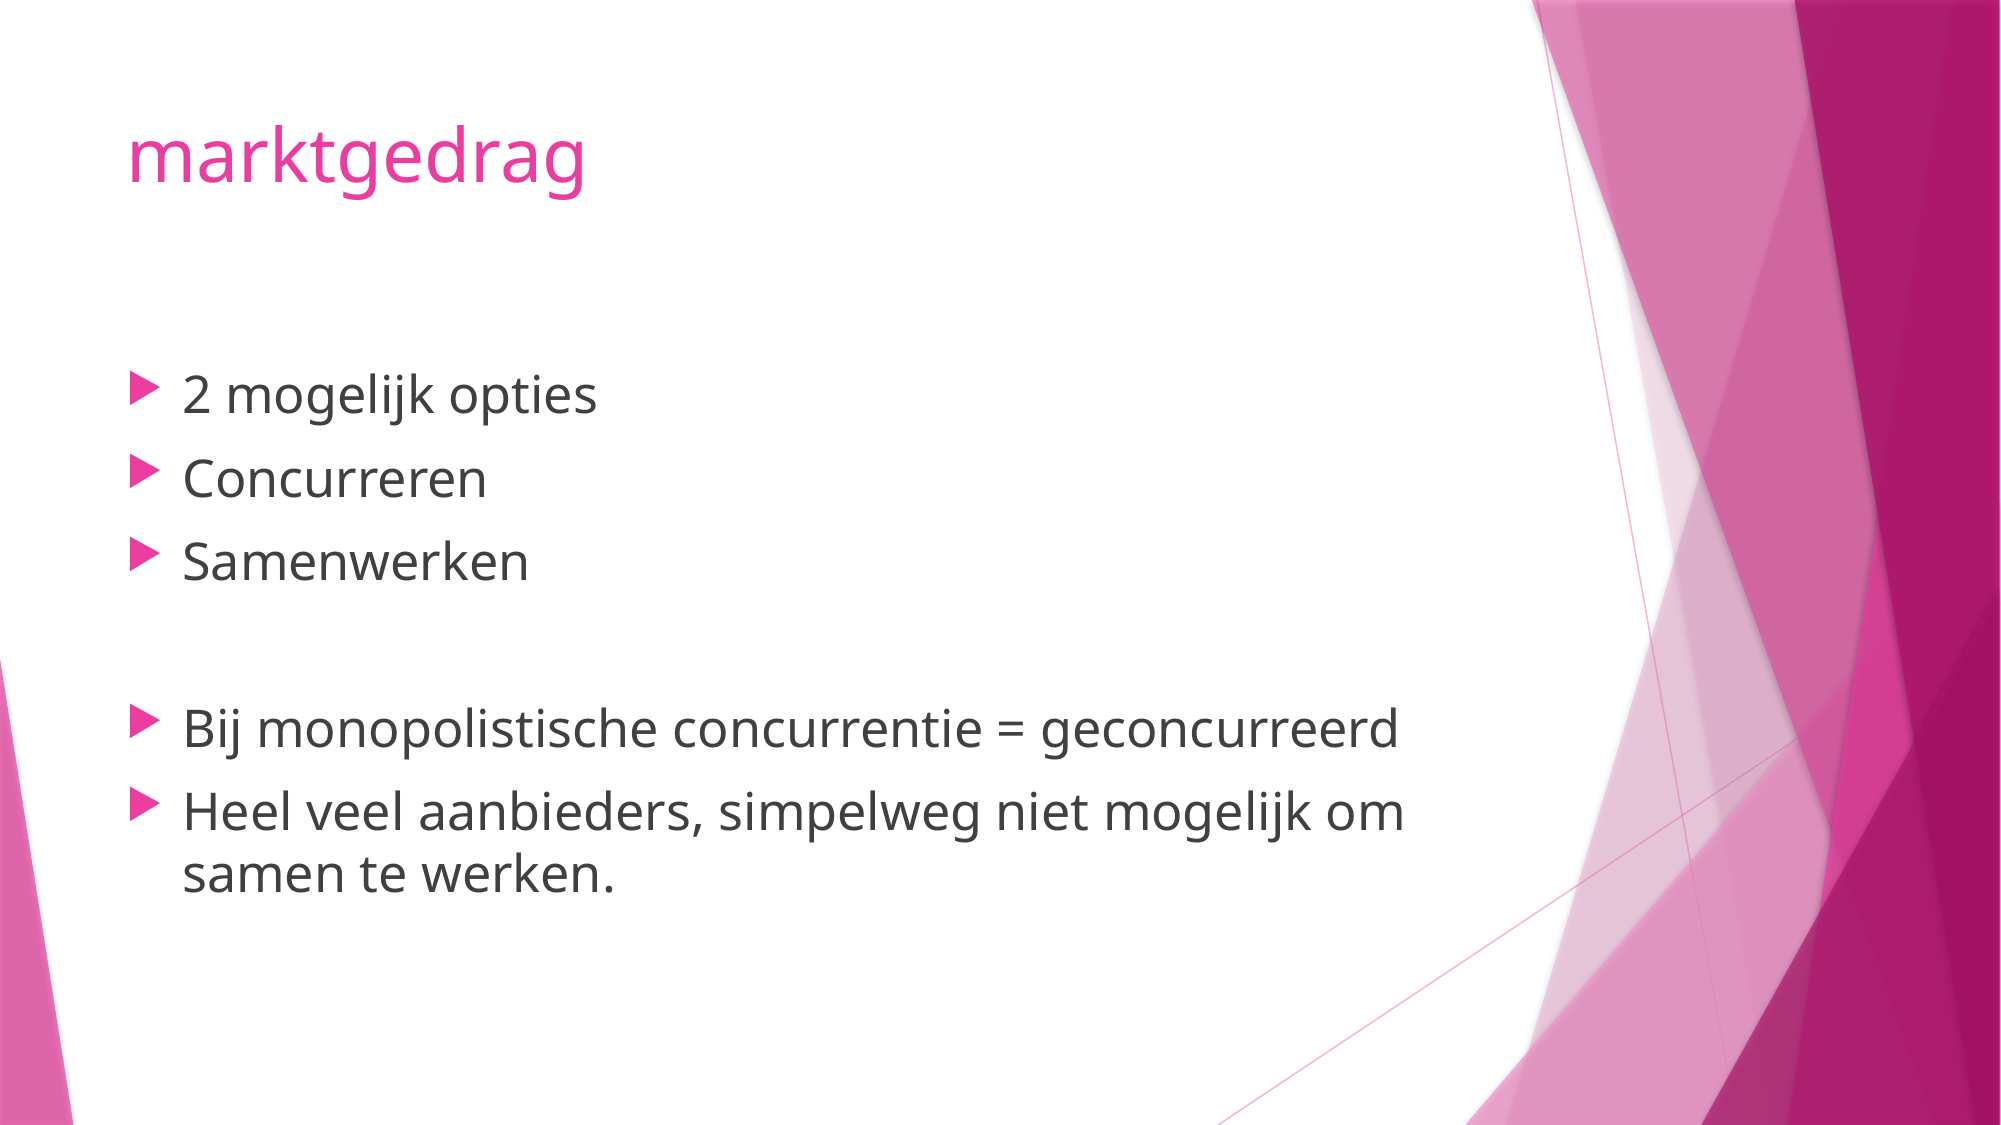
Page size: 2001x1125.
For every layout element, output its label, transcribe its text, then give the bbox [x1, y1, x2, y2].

list 2 mogelijk opties Concurreren Samenwerken Bij monopolistische concurrentie = geconcurreerd Heel veel aanbieders, simpelweg niet mogelijk om samen te werken. [111, 354, 1522, 992]
title marktgedrag [111, 99, 1522, 317]
